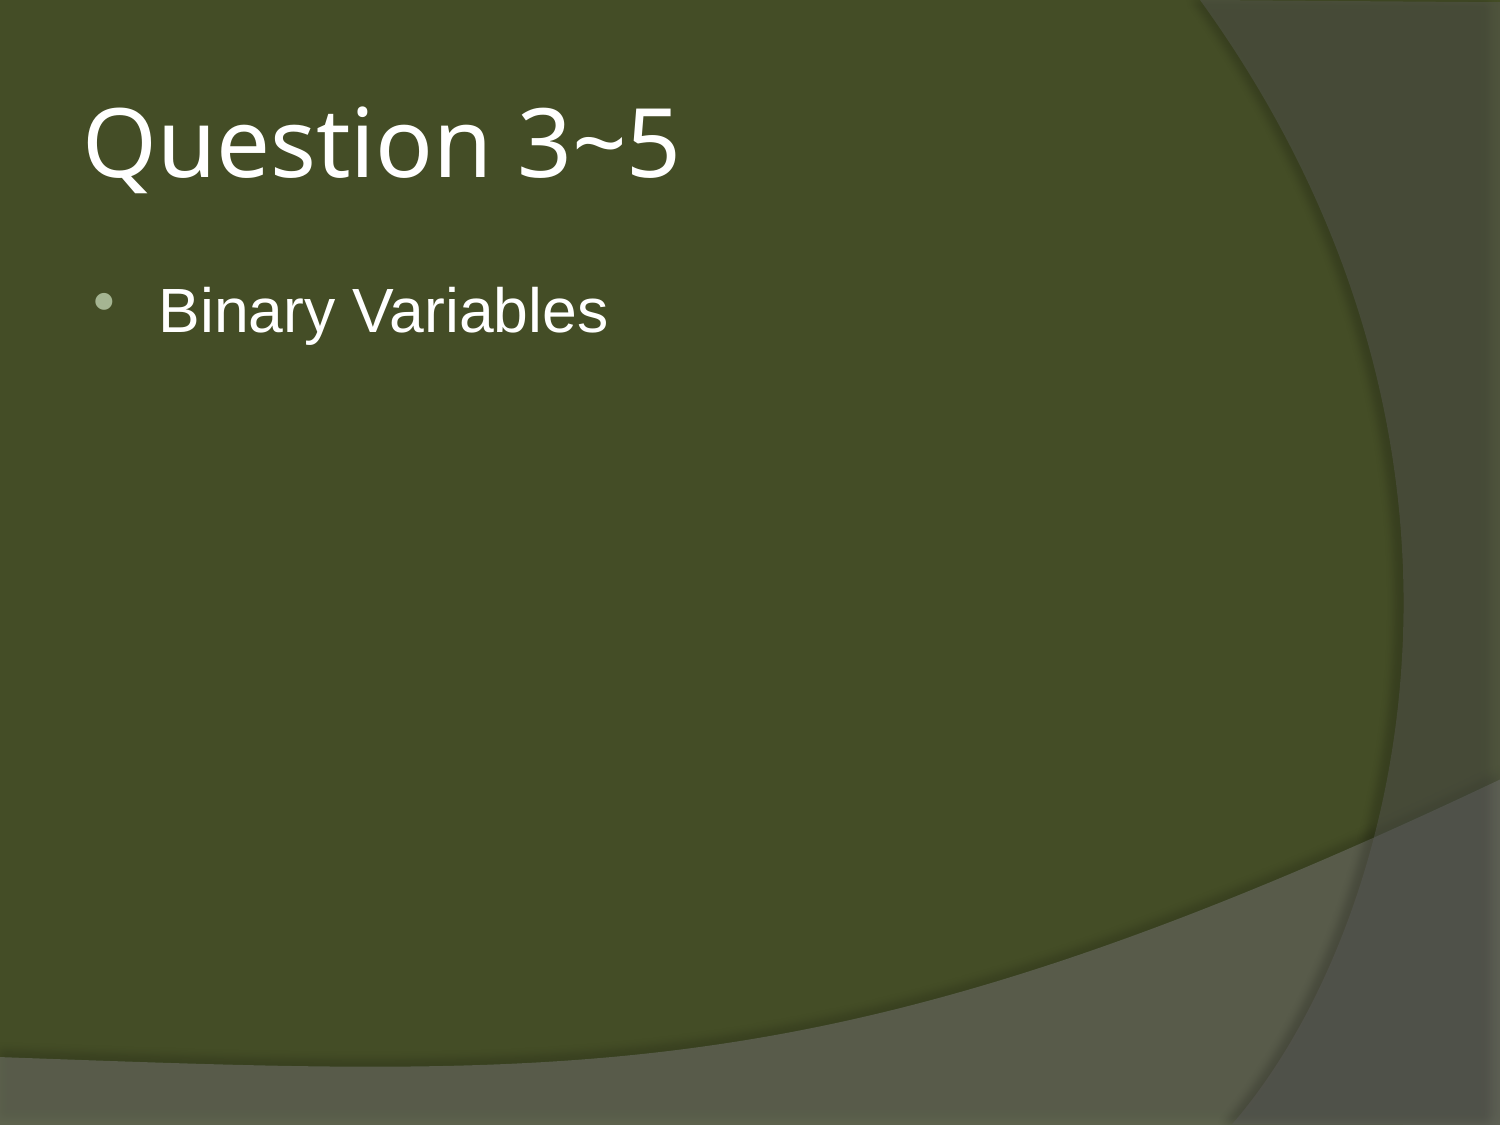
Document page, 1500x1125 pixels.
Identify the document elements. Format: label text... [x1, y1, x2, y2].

title Question 3~5 [75, 45, 1300, 233]
list Binary Variables [75, 262, 1300, 1005]
